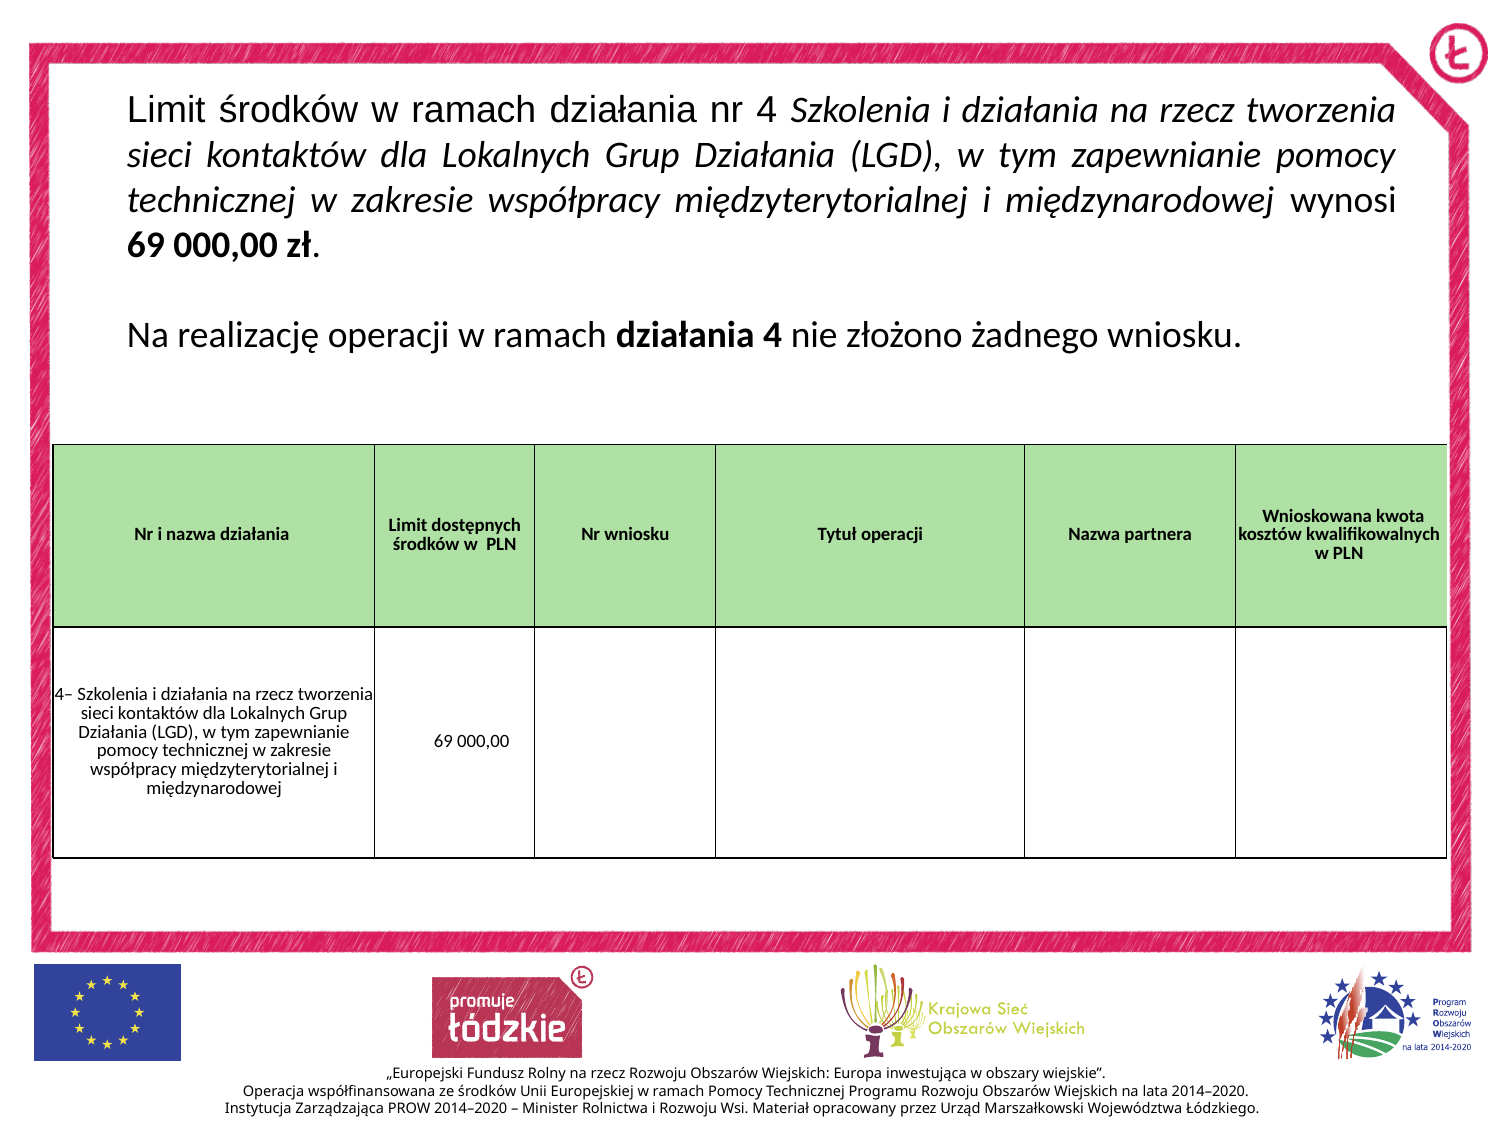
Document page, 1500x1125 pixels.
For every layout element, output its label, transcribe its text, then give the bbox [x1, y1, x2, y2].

picture [32, 959, 1474, 1063]
picture [29, 23, 1489, 953]
text_box „Europejski Fundusz Rolny na rzecz Rozwoju Obszarów Wiejskich: Europa inwestująca w obszary wiejskie”. Operacja współfinansowana ze środków Unii Europejskiej w ramach Pomocy Technicznej Programu Rozwoju Obszarów Wiejskich na lata 2014–2020. Instytucja Zarządzająca PROW 2014–2020 – Minister Rolnictwa i Rozwoju Wsi. Materiał opracowany przez Urząd Marszałkowski Województwa Łódzkiego. [209, 1071, 1283, 1124]
